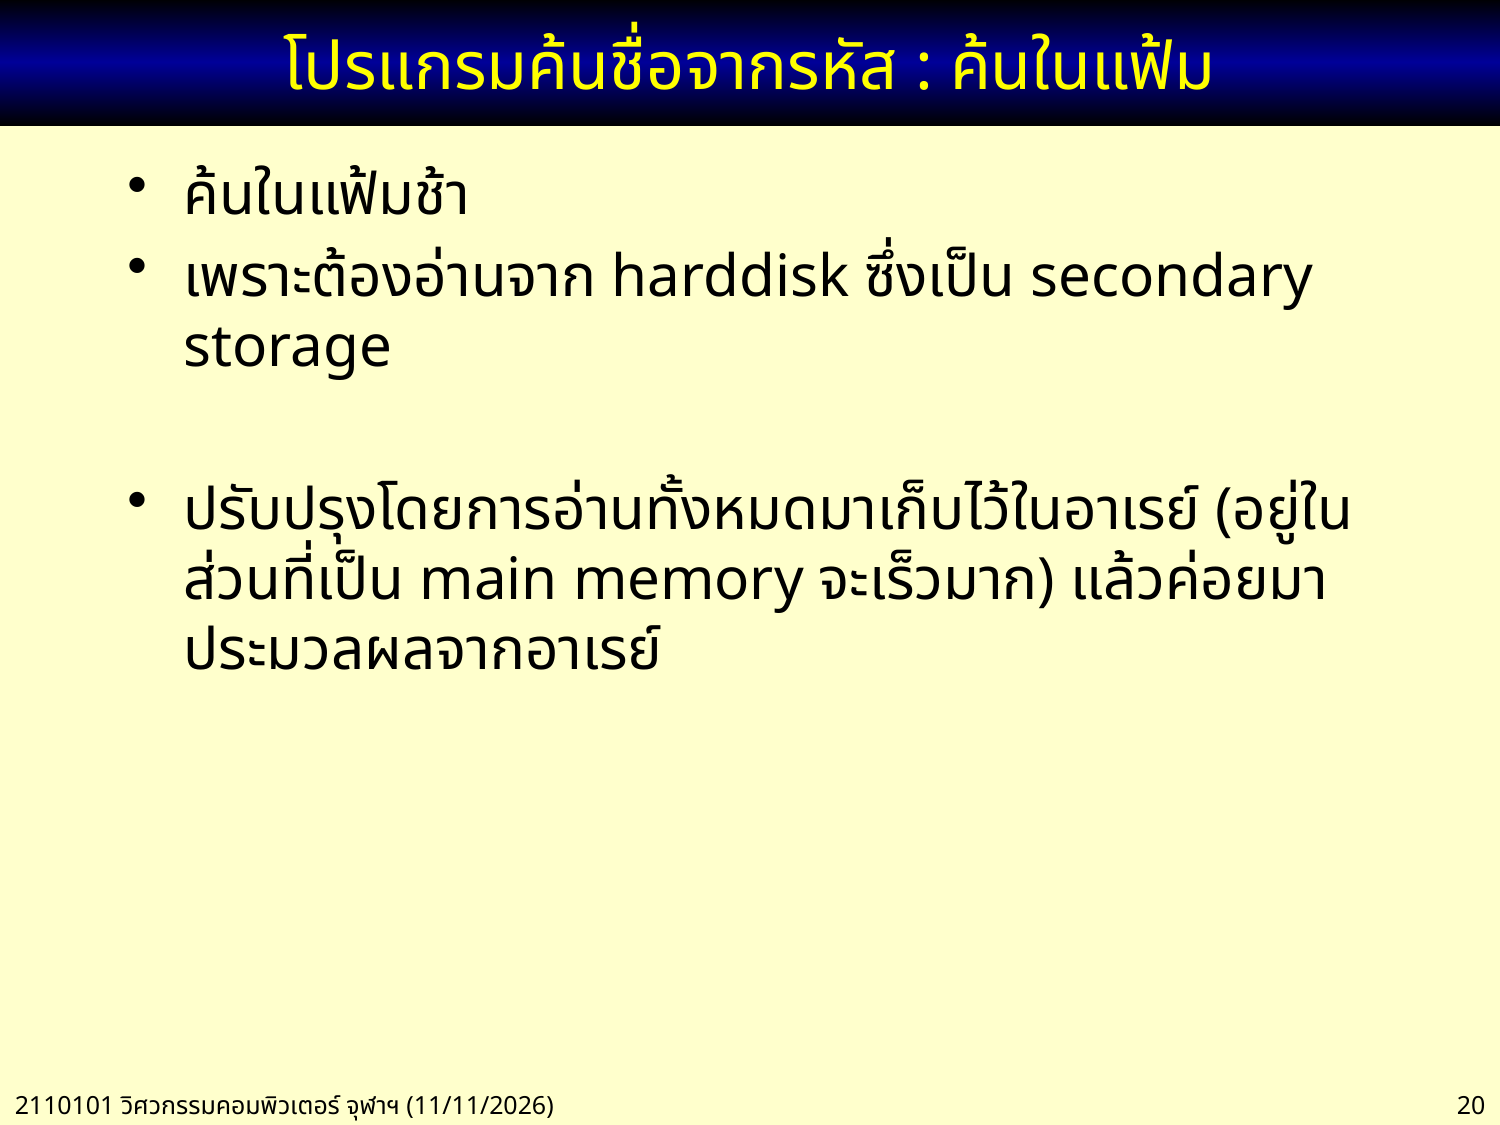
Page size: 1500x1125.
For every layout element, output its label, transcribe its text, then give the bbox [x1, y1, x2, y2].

list ค้นในแฟ้มช้า เพราะต้องอ่านจาก harddisk ซึ่งเป็น secondary storage ปรับปรุงโดยการอ่านทั้งหมดมาเก็บไว้ในอาเรย์ (อยู่ในส่วนที่เป็น main memory จะเร็วมาก) แล้วค่อยมาประมวลผลจากอาเรย์ [112, 148, 1412, 987]
title โปรแกรมค้นชื่อจากรหัส : ค้นในแฟ้ม [0, 0, 1500, 126]
